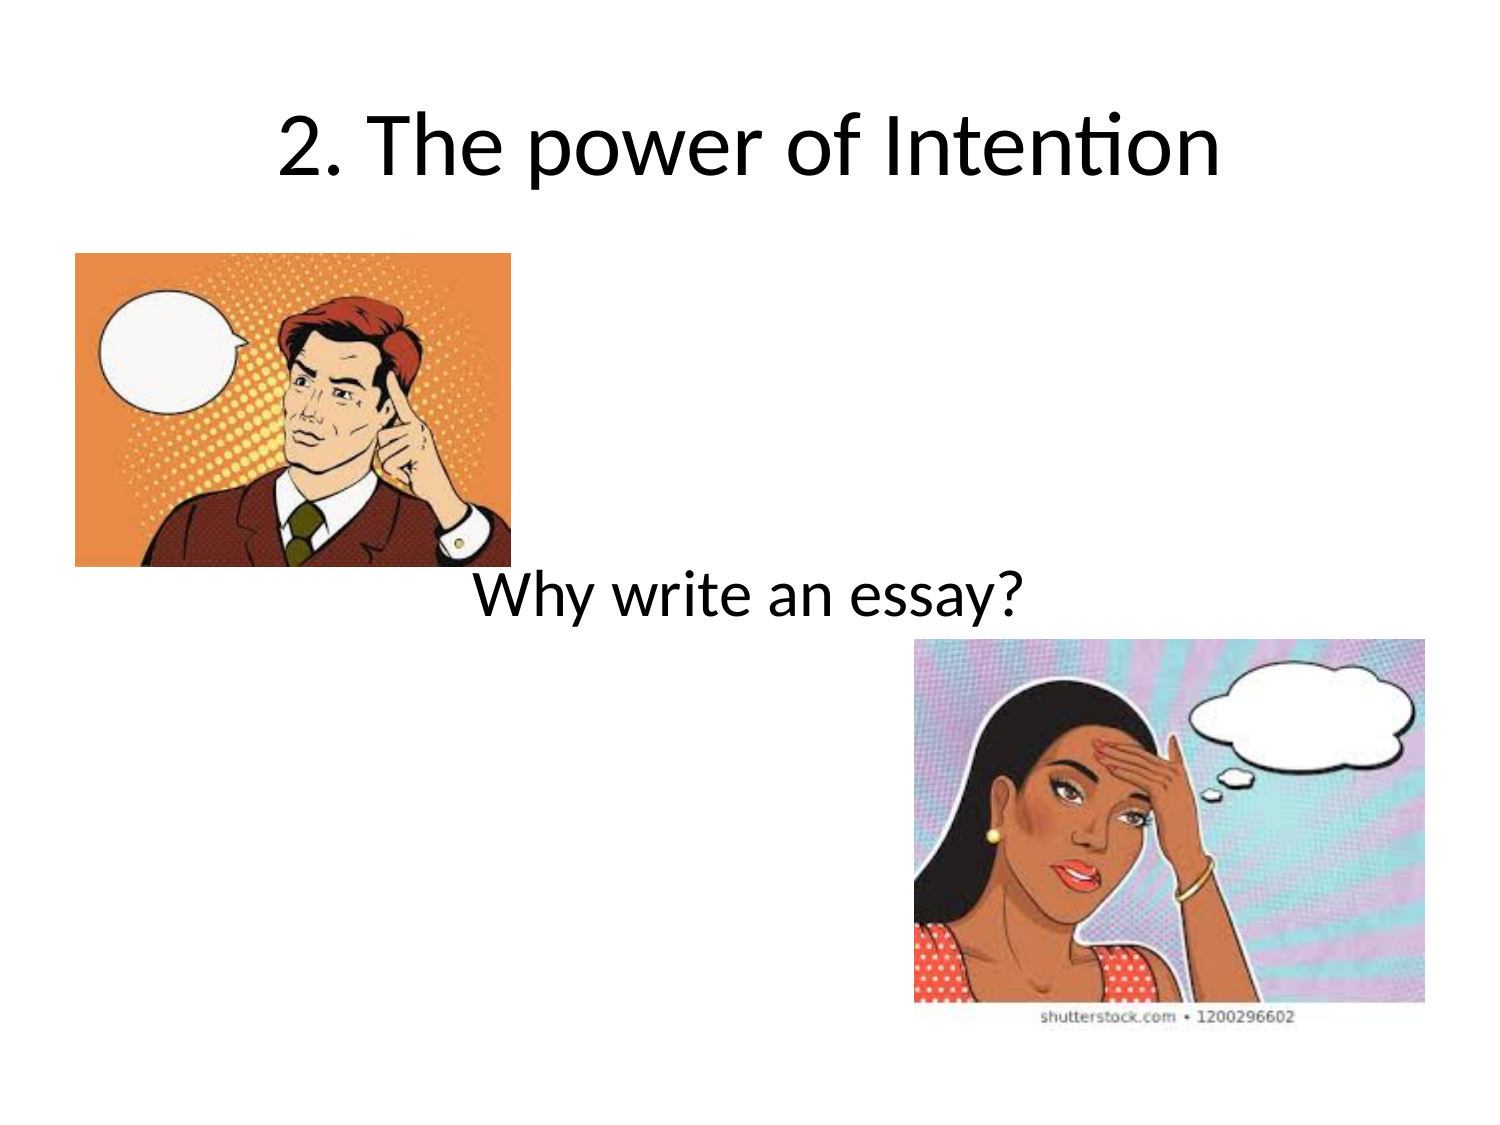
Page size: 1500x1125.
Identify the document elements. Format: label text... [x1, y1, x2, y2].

title 2. The power of Intention [75, 45, 1425, 233]
list Why write an essay? [75, 262, 1425, 1005]
picture [914, 639, 1426, 1031]
picture [74, 253, 511, 567]
